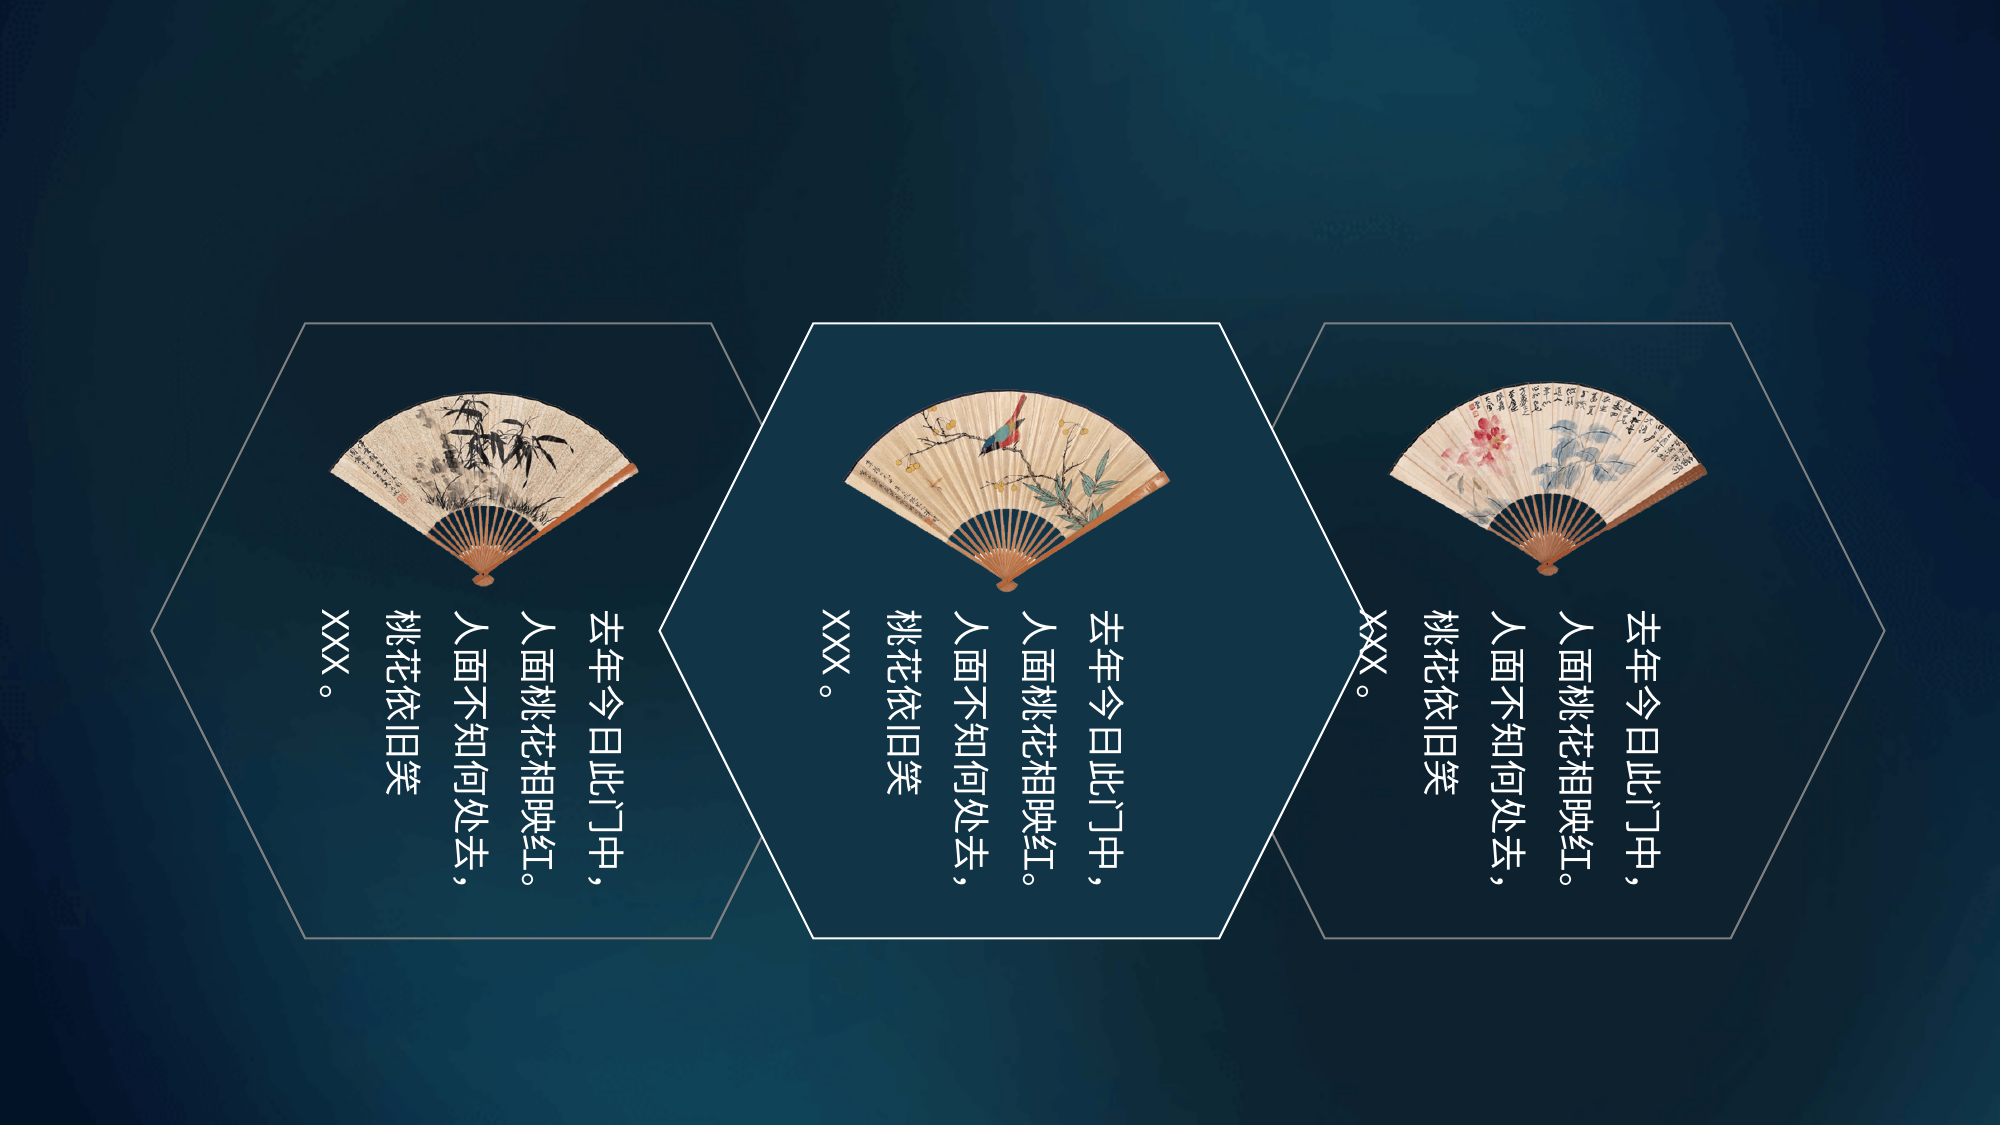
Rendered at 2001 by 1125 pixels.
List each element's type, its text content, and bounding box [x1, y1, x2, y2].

picture [0, 0, 2000, 1125]
text_box [150, 322, 762, 940]
text_box 去年今日此门中，人面桃花相映红。 人面不知何处去，桃花依旧笑XXX。 [1394, 676, 1698, 927]
text_box 去年今日此门中，人面桃花相映红。 人面不知何处去，桃花依旧笑XXX。 [356, 595, 660, 927]
text_box 去年今日此门中，人面桃花相映红。 人面不知何处去，桃花依旧笑XXX。 [857, 658, 1161, 927]
text_box [1272, 322, 1886, 940]
text_box [658, 322, 1366, 940]
